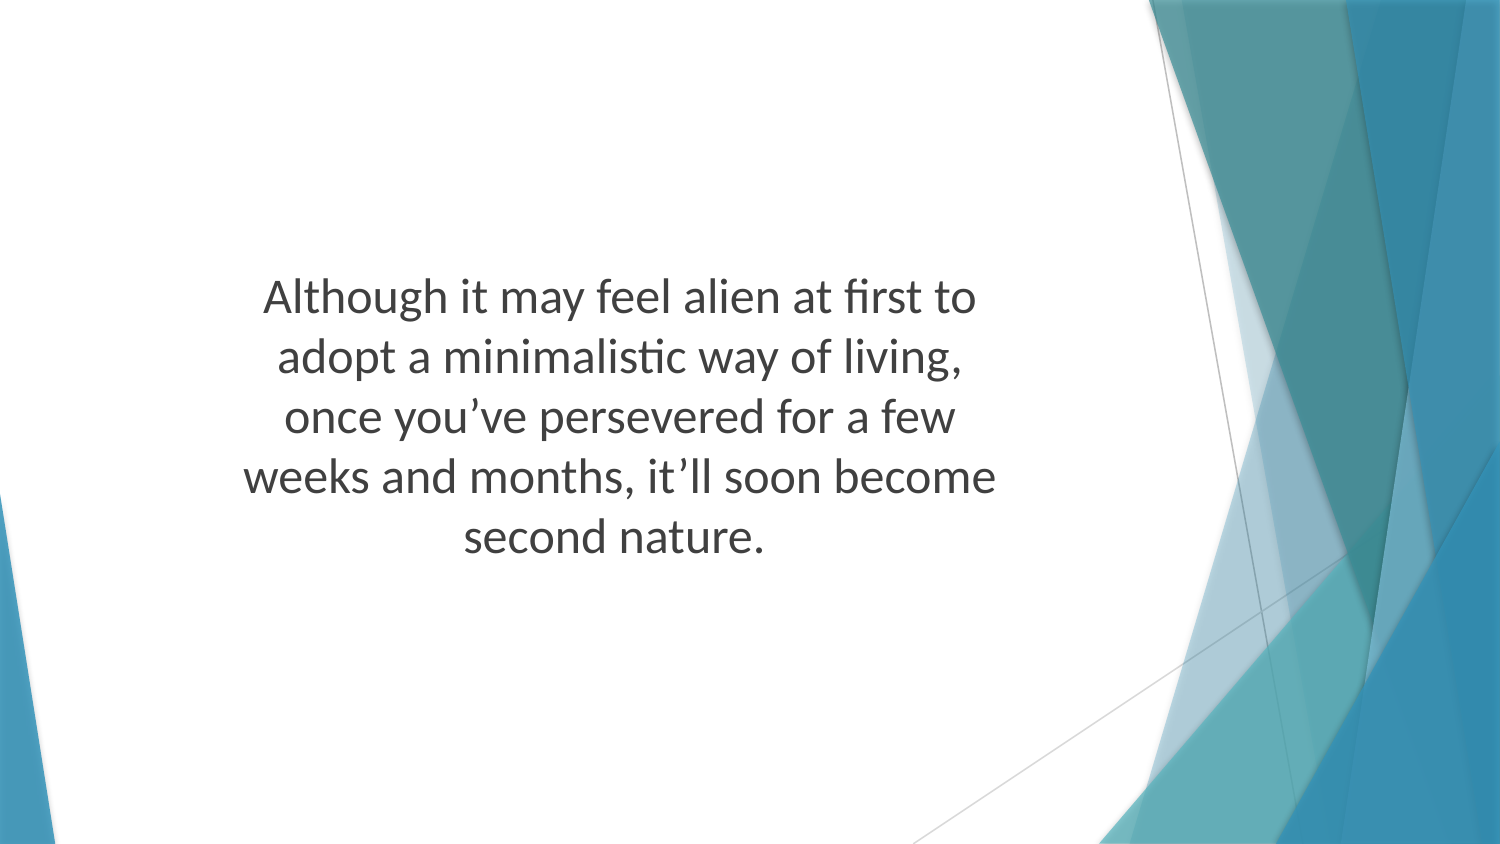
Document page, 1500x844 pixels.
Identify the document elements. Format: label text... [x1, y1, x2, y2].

list Although it may feel alien at first to adopt a minimalistic way of living, once you’ve persevered for a few weeks and months, it’ll soon become second nature. [218, 256, 1022, 670]
